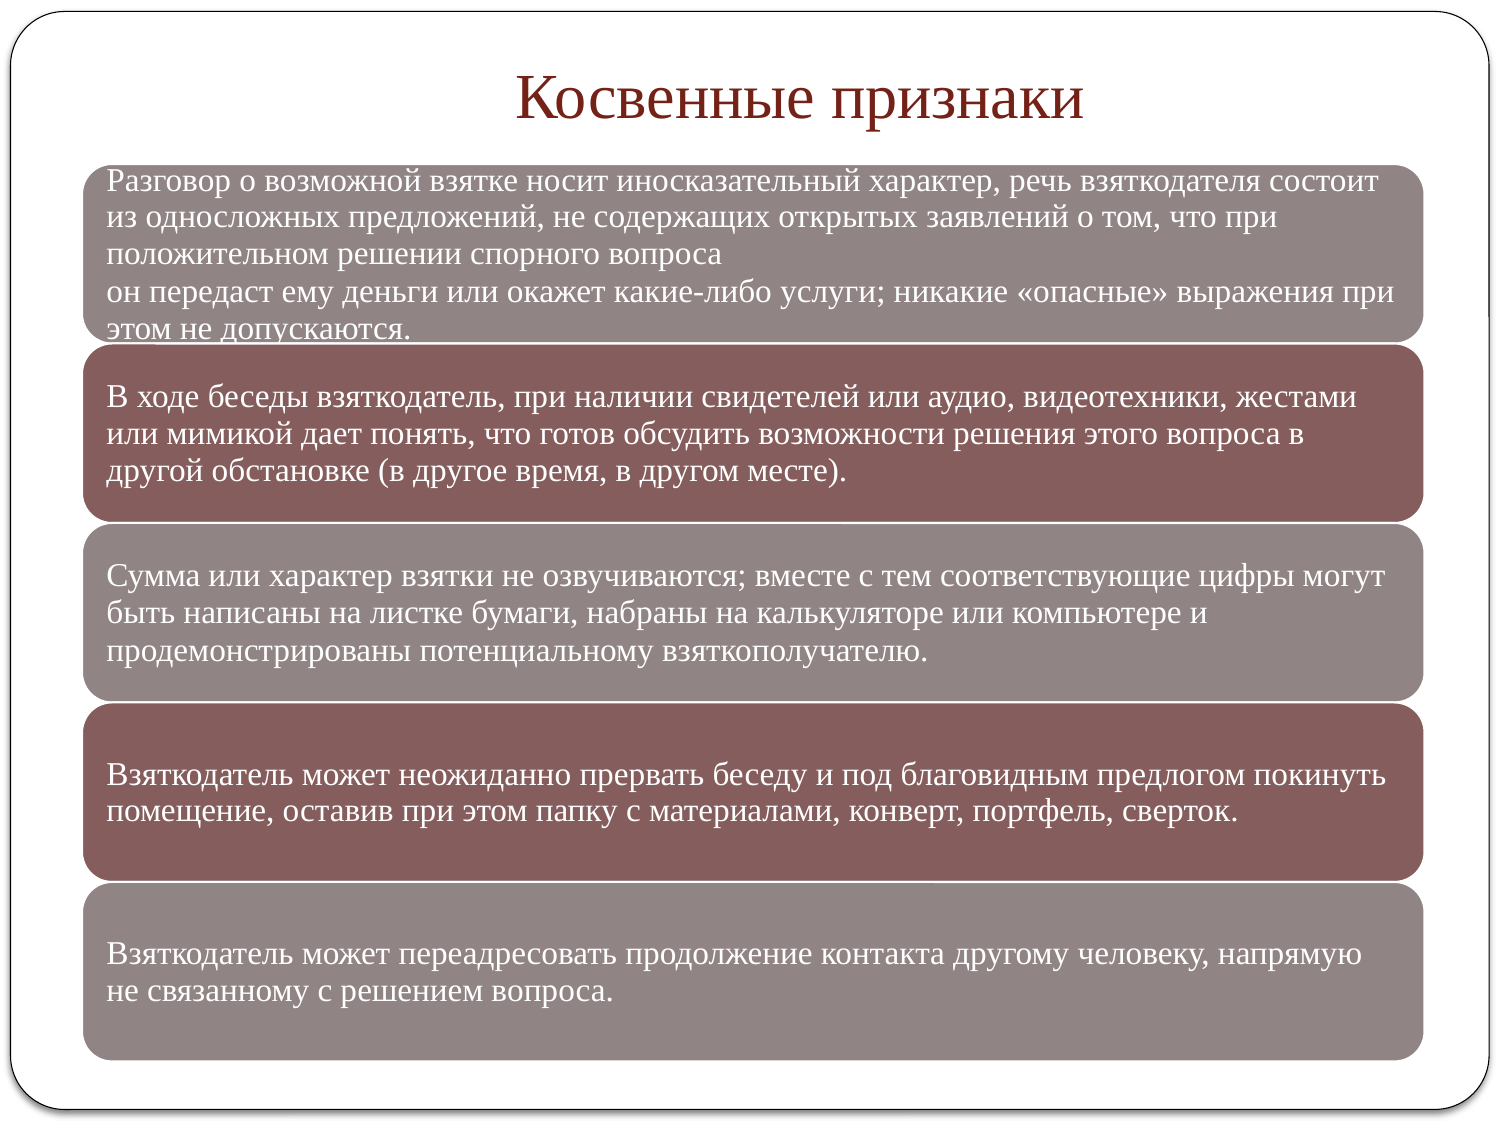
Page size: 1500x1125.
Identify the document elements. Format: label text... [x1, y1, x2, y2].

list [81, 163, 1425, 1062]
title Косвенные признаки [128, 46, 1472, 147]
